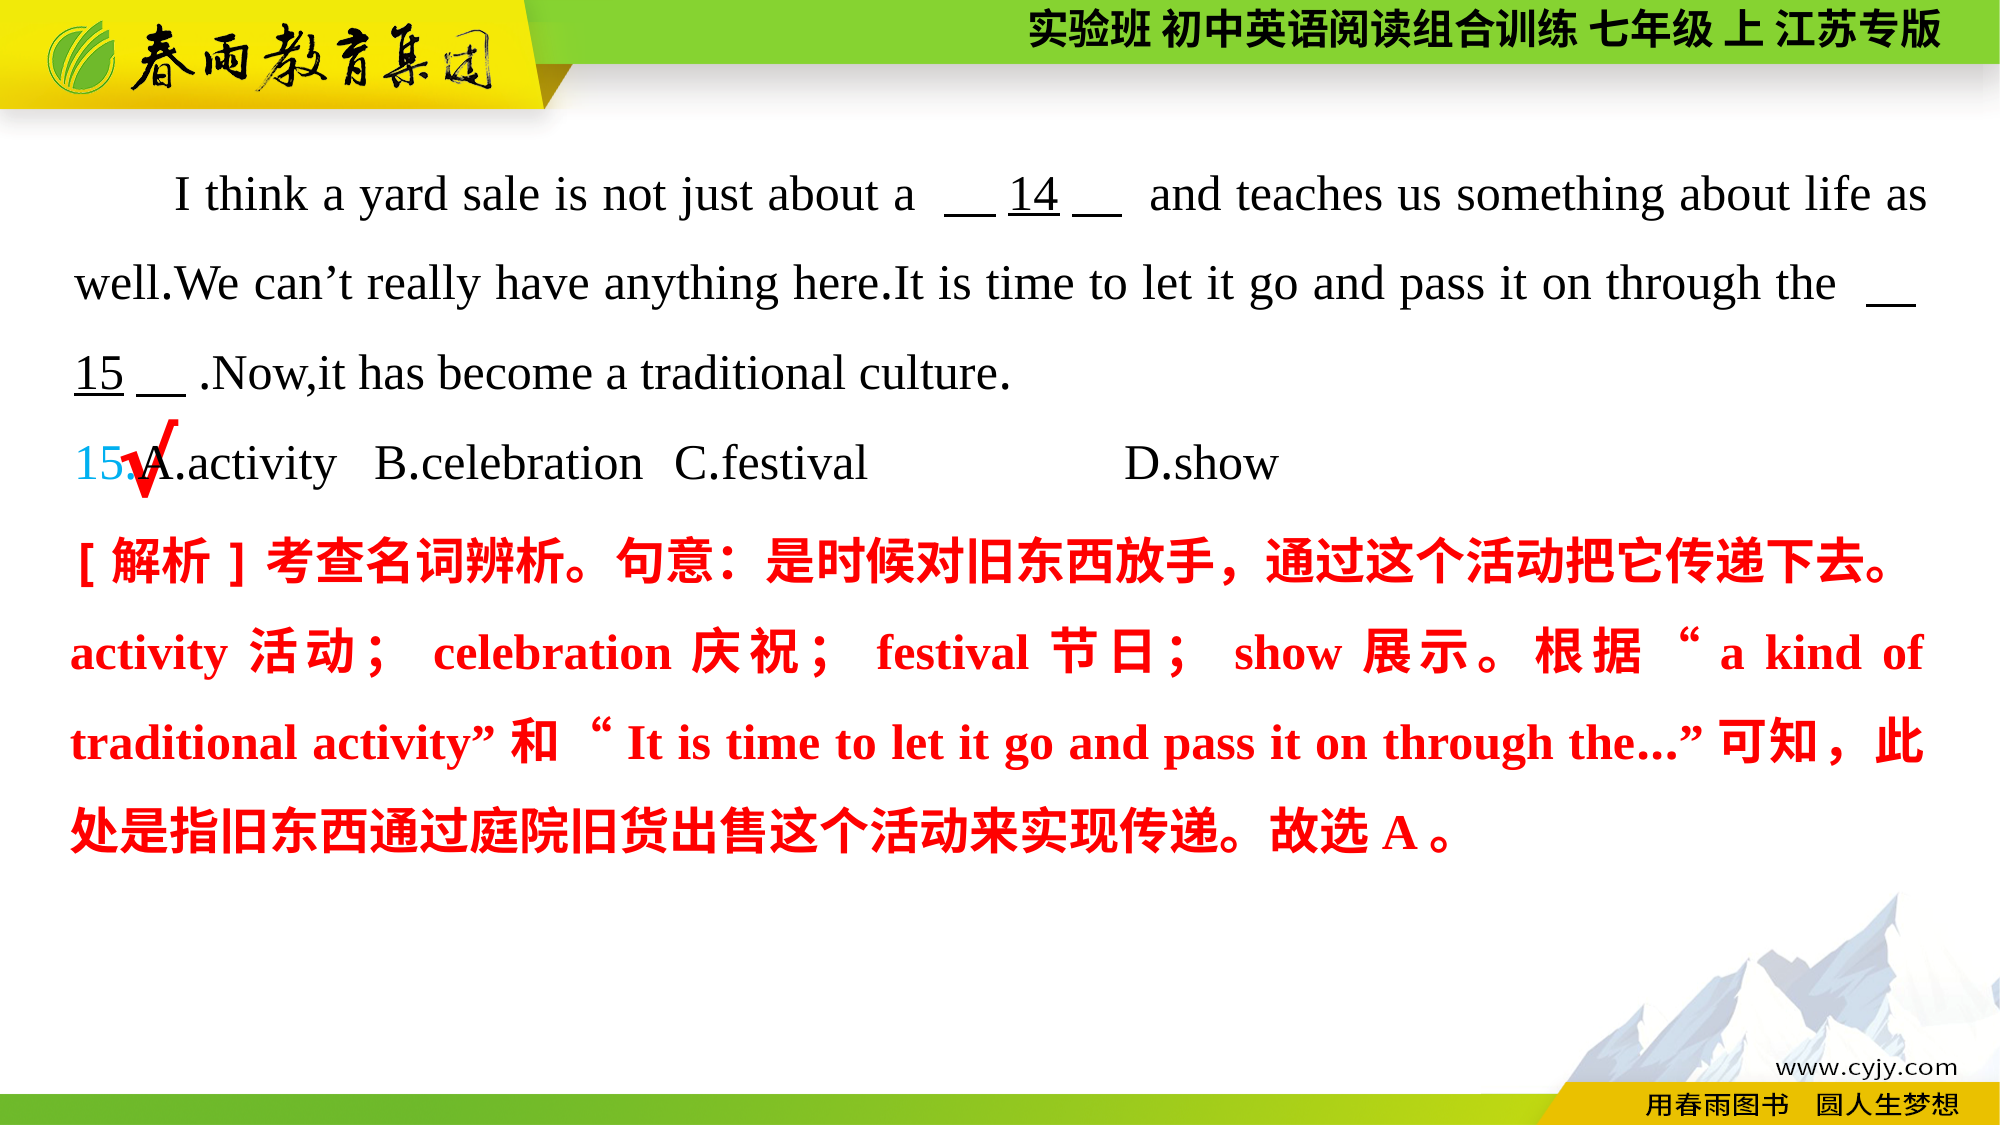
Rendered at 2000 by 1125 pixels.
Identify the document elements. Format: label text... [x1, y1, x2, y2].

list I think a yard sale is not just about a 14 and teaches us something about life as well.We can’t really have anything here.It is time to let it go and pass it on through the 15 .Now,it has become a traditional culture. 15.A.activity B.celebration C.festival D.show [59, 122, 1944, 502]
picture [0, 0, 2000, 1125]
text_box [解析]考查名词辨析。句意：是时候对旧东西放手，通过这个活动把它传递下去。activity活动；celebration庆祝；festival节日；show展示。根据“a kind of traditional activity”和“It is time to let it go and pass it on through the...”可知，此处是指旧东西通过庭院旧货出售这个活动来实现传递。故选A。 [54, 491, 1939, 867]
